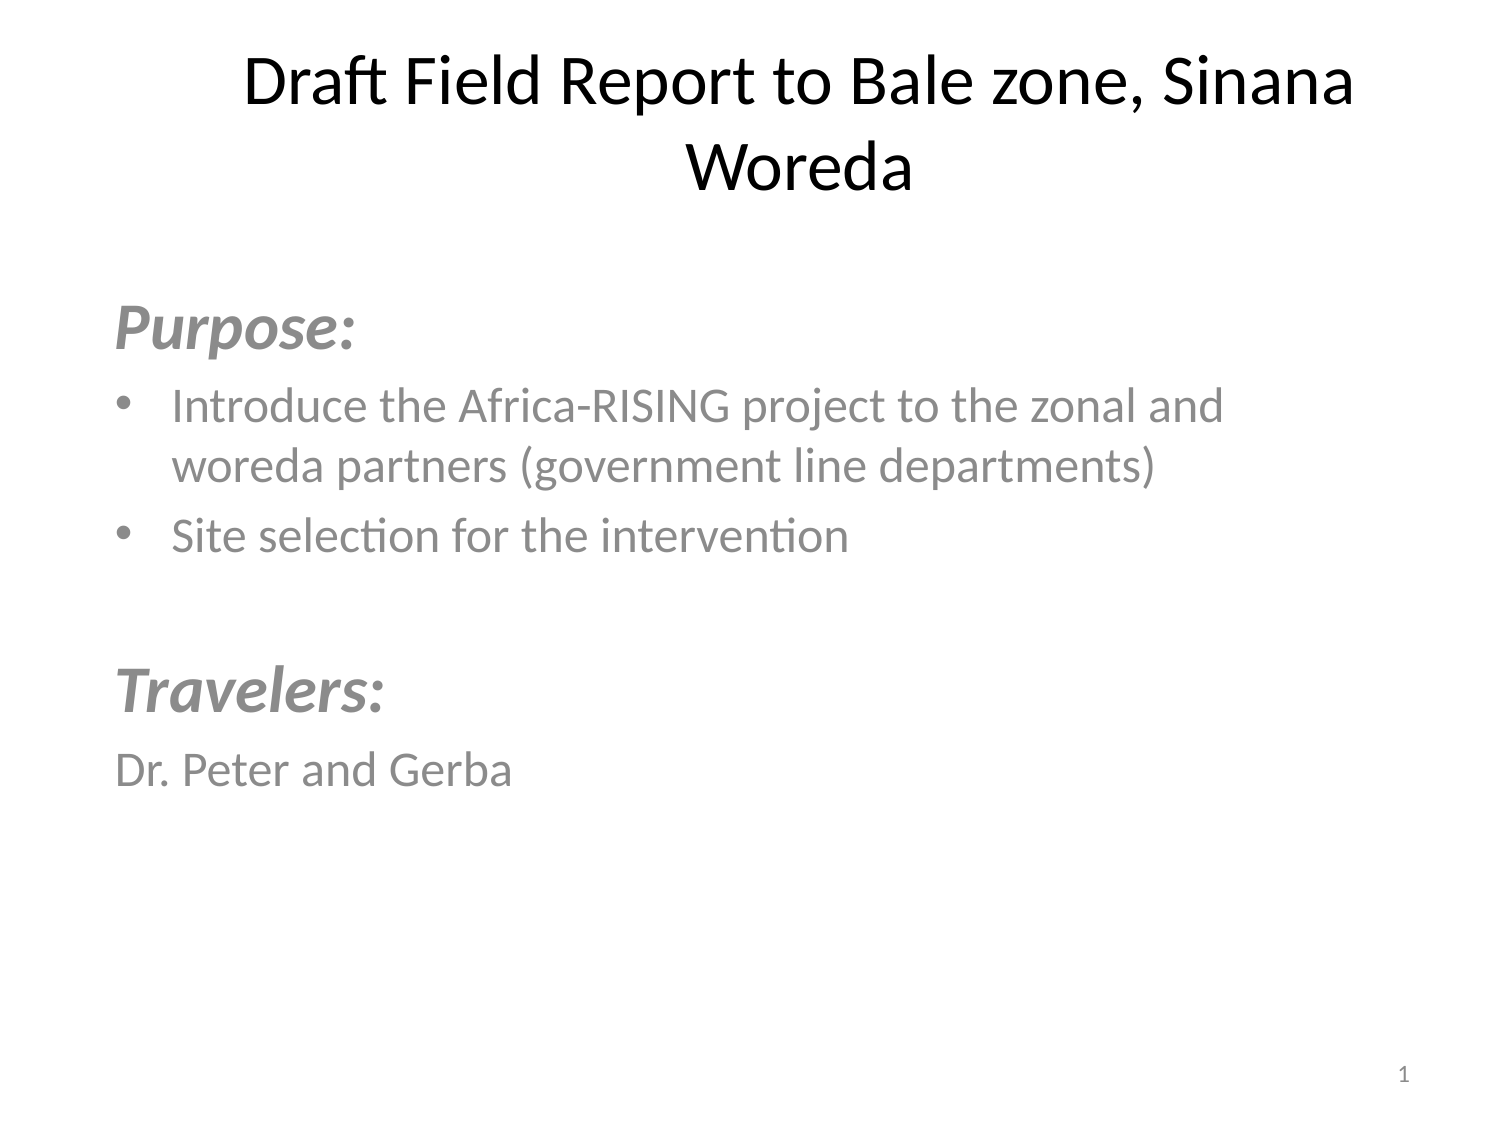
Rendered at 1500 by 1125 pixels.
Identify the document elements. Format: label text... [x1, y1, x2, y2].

title Draft Field Report to Bale zone, Sinana Woreda [162, 24, 1438, 213]
subtitle Purpose: Introduce the Africa-RISING project to the zonal and woreda partners (government line departments) Site selection for the intervention Travelers: Dr. Peter and Gerba [99, 275, 1400, 925]
slide_number 1 [1074, 1042, 1425, 1103]
